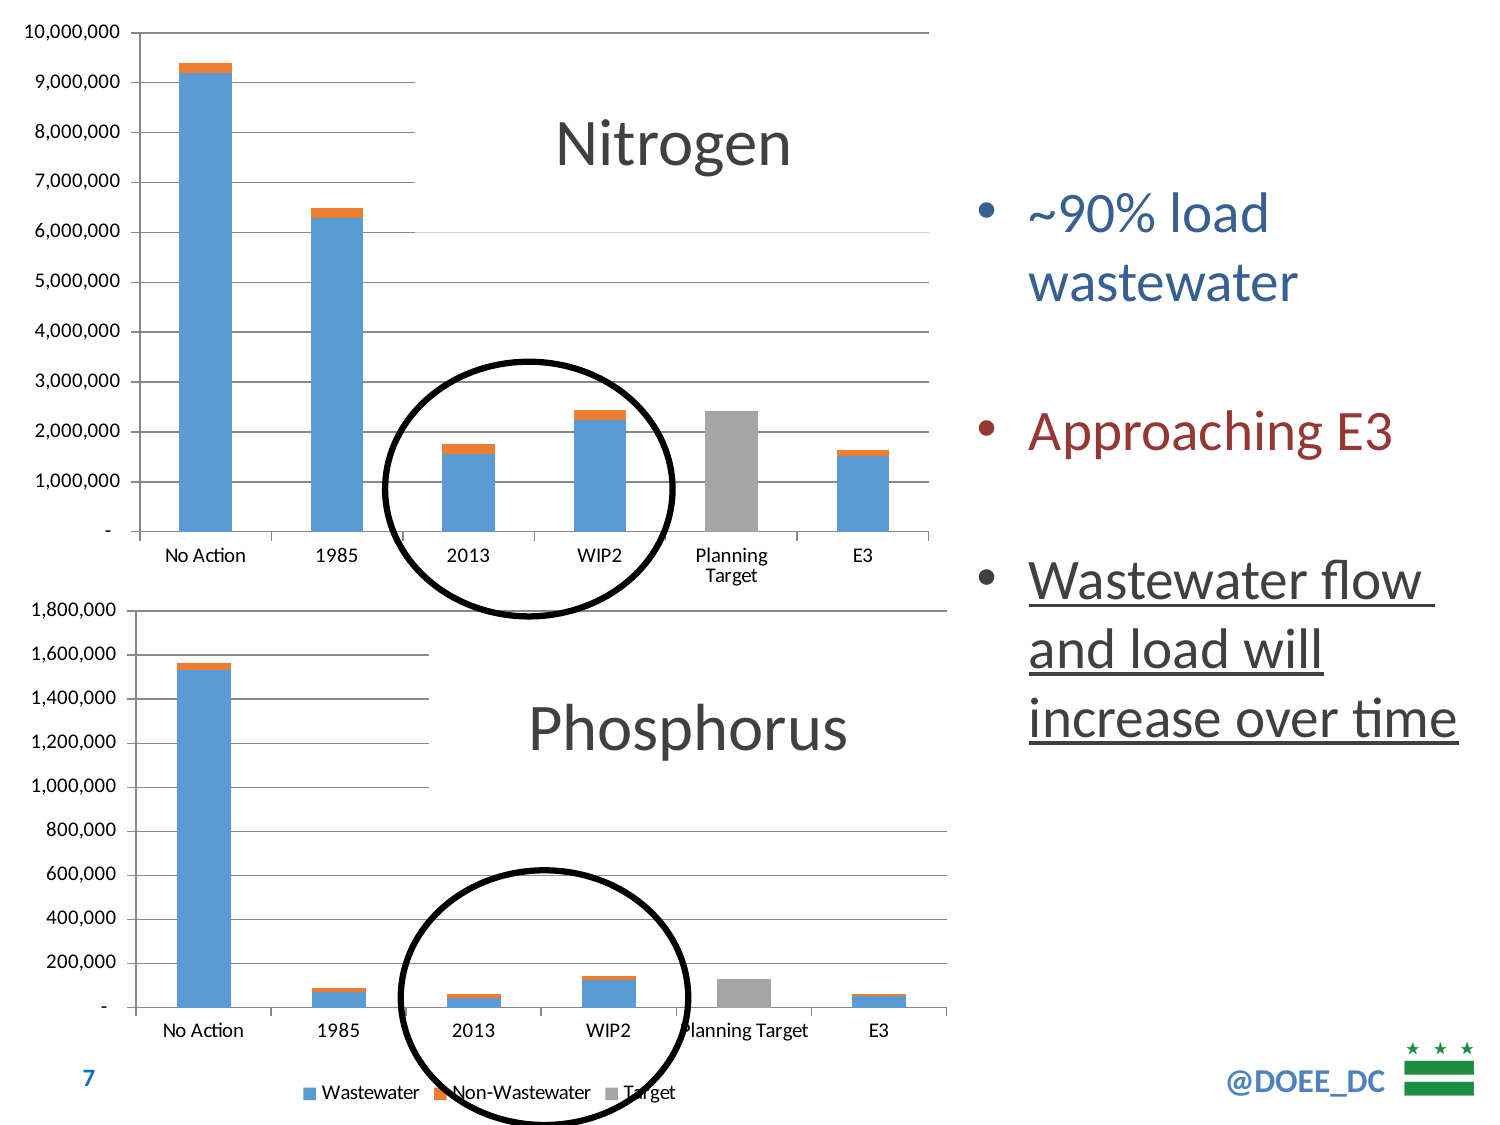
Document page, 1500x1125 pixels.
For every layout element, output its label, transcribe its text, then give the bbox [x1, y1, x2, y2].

picture [1399, 1036, 1477, 1101]
text_box [497, 1118, 592, 1125]
chart [0, 10, 970, 1111]
list ~90% load wastewater Approaching E3 Wastewater flow and load will increase over time [961, 167, 1478, 823]
text_box @DOEE_DC [1174, 1051, 1396, 1106]
